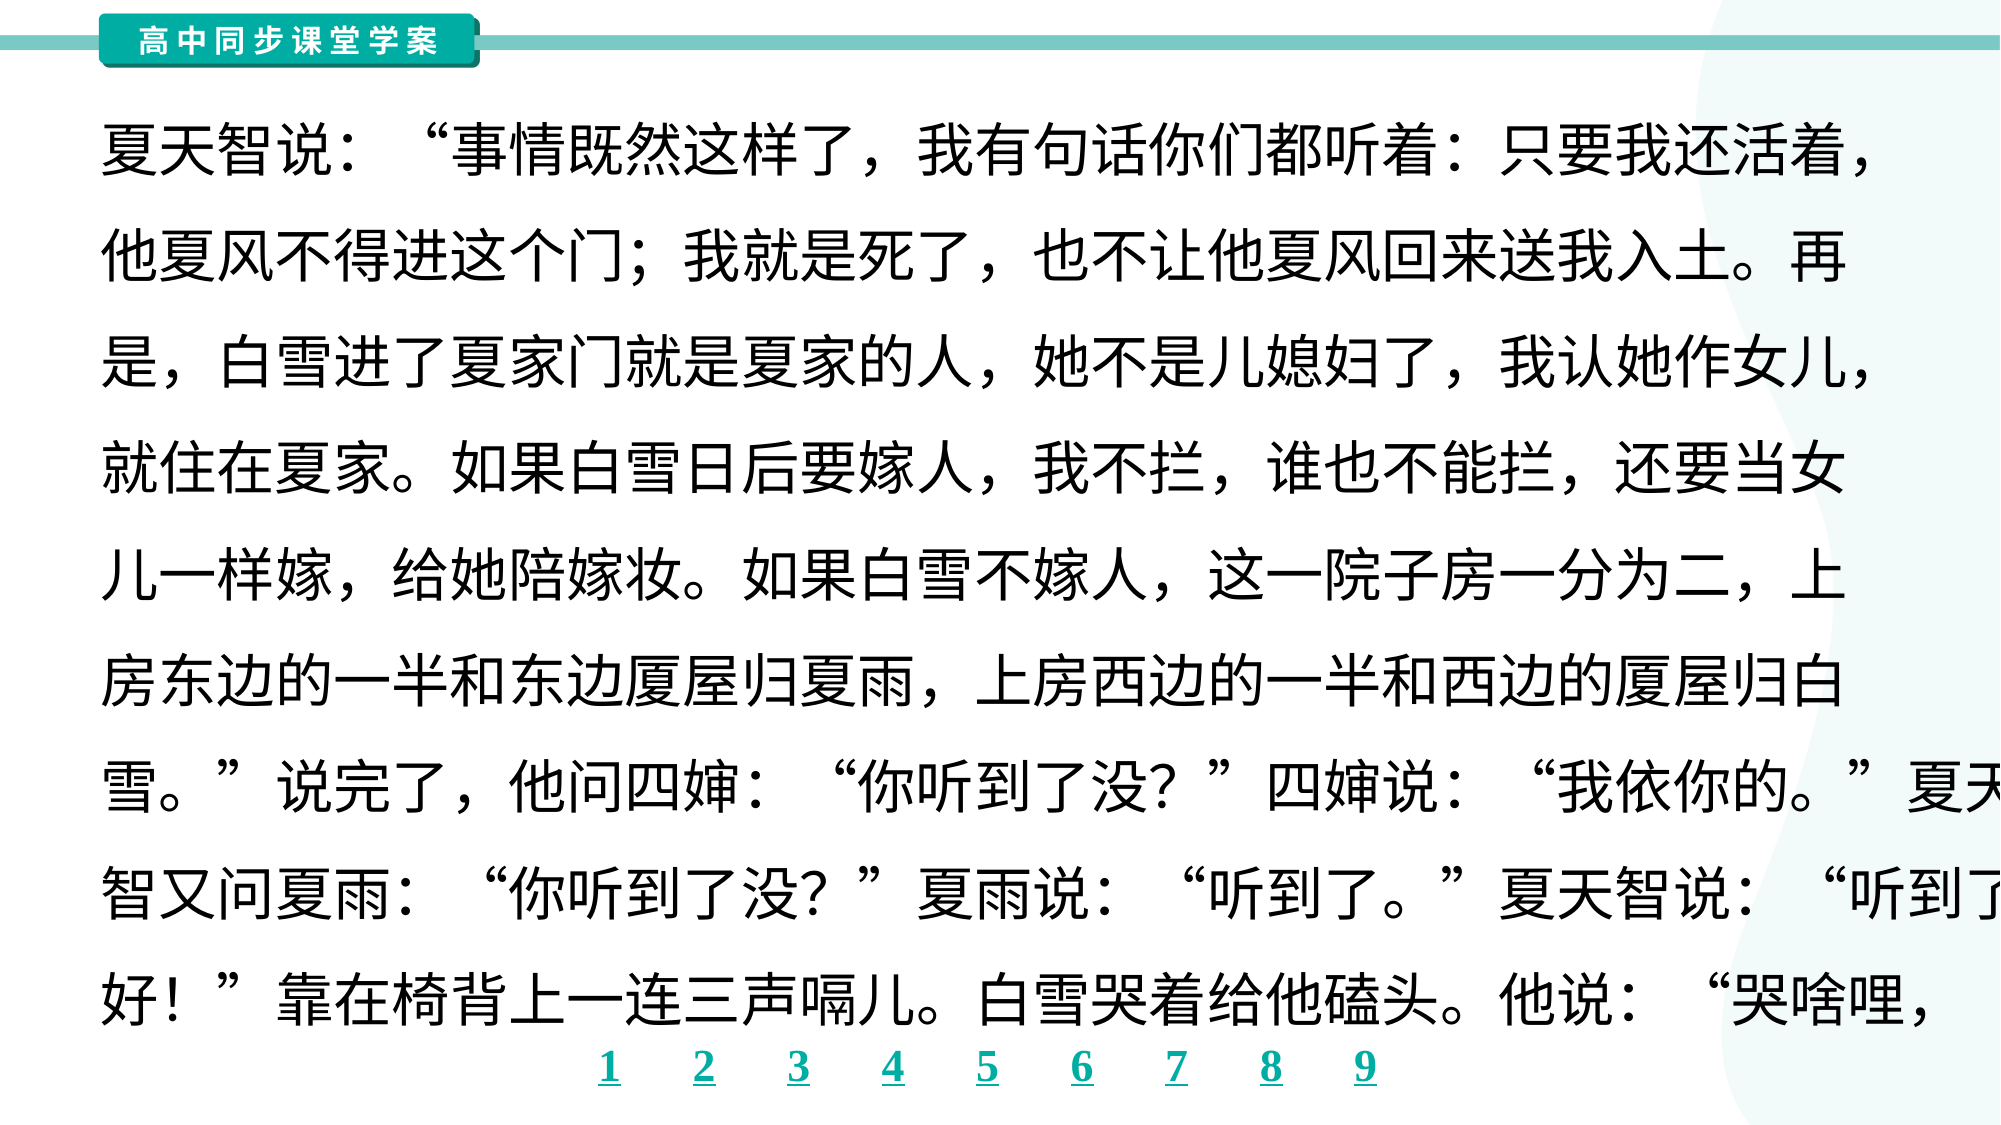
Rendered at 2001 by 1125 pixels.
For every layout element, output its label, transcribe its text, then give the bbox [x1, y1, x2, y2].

text_box 夏天智说：“事情既然这样了，我有句话你们都听着：只要我还活着， 他夏风不得进这个门；我就是死了，也不让他夏风回来送我入土。再 是，白雪进了夏家门就是夏家的人，她不是儿媳妇了，我认她作女儿， 就住在夏家。如果白雪日后要嫁人，我不拦，谁也不能拦，还要当女 儿一样嫁，给她陪嫁妆。如果白雪不嫁人，这一院子房一分为二，上 房东边的一半和东边厦屋归夏雨，上房西边的一半和西边的厦屋归白 雪。”说完了，他问四婶：“你听到了没？”四婶说：“我依你的。”夏天 智又问夏雨：“你听到了没？”夏雨说：“听到了。”夏天智说：“听到了 好！”靠在椅背上一连三声嗝儿。白雪哭着给他磕头。他说：“哭啥哩， [100, 76, 1899, 1033]
picture [0, 0, 2000, 1125]
